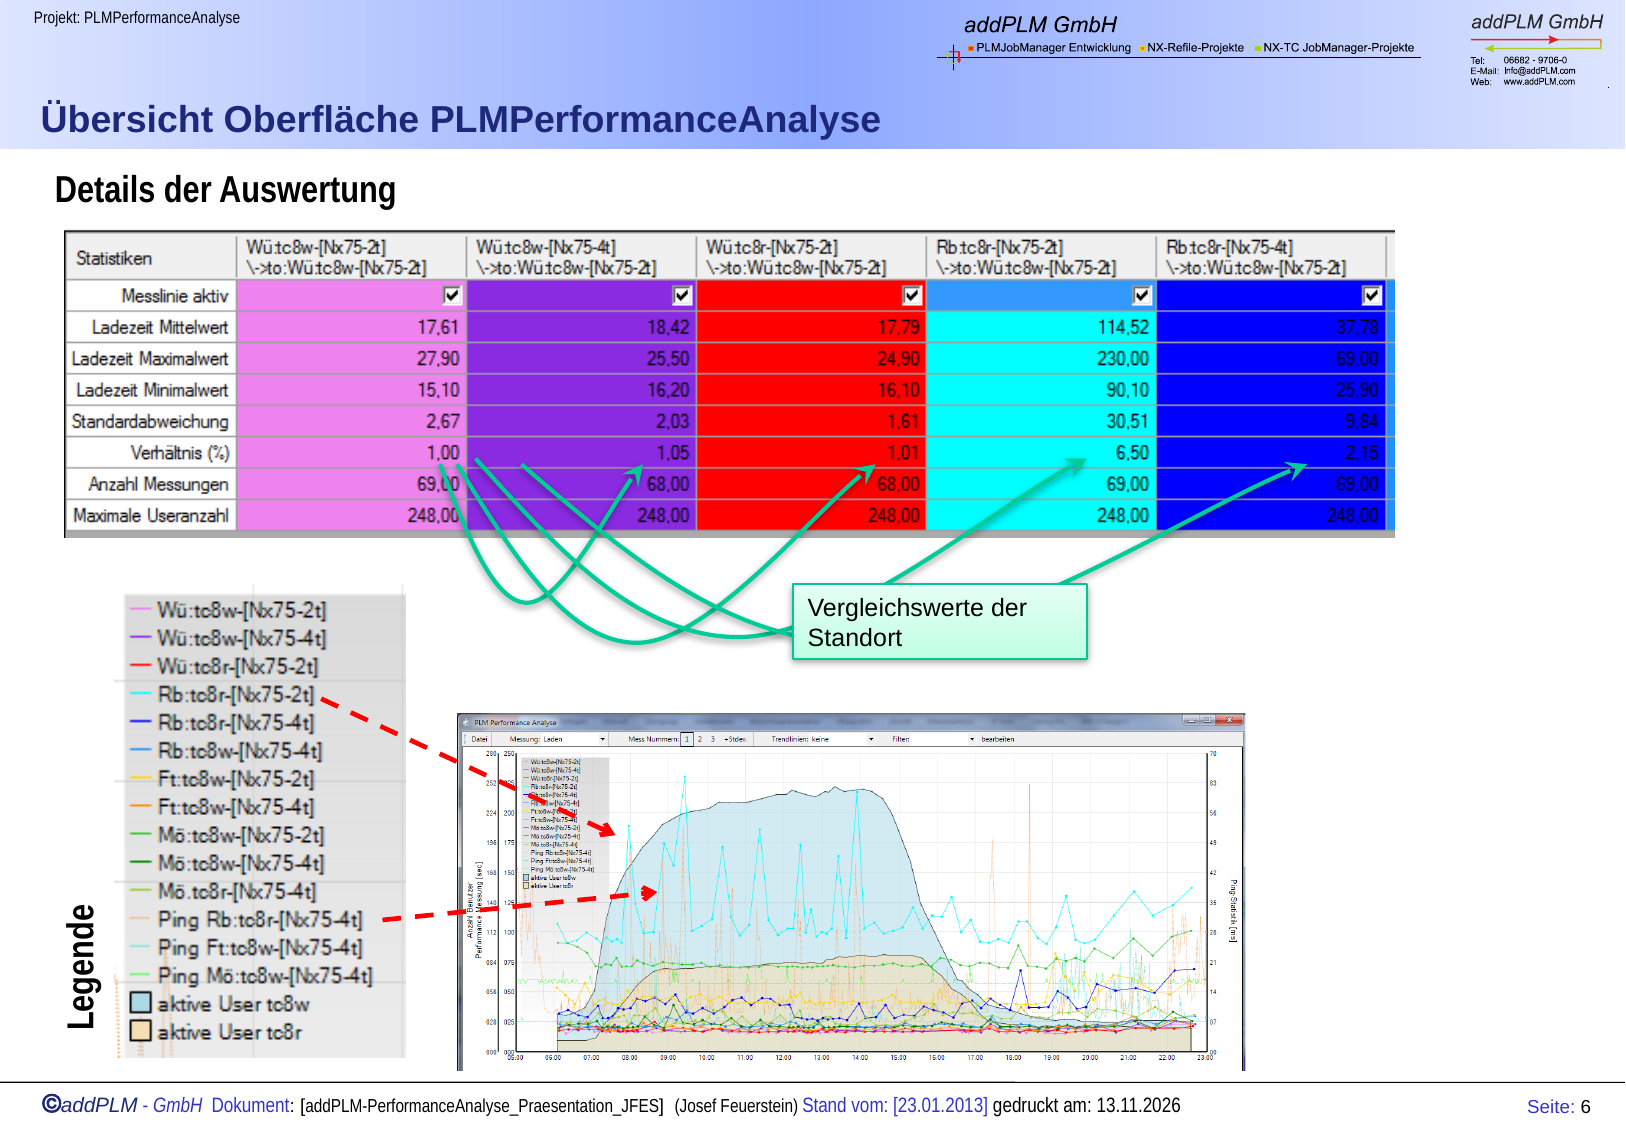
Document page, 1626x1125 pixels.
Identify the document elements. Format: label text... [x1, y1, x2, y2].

text_box Details der Auswertung [40, 157, 1191, 217]
title Übersicht Oberfläche PLMPerformanceAnalyse [40, 67, 1582, 131]
text_box [471, 546, 541, 605]
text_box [320, 698, 616, 836]
text_box Vergleichswerte der Standort [792, 583, 1088, 660]
picture [64, 229, 1395, 538]
text_box [555, 546, 763, 640]
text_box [382, 891, 658, 921]
text_box [616, 546, 1144, 636]
picture [114, 583, 406, 1058]
text_box Legende [48, 835, 109, 1046]
picture [456, 713, 1246, 1071]
text_box [507, 546, 674, 645]
